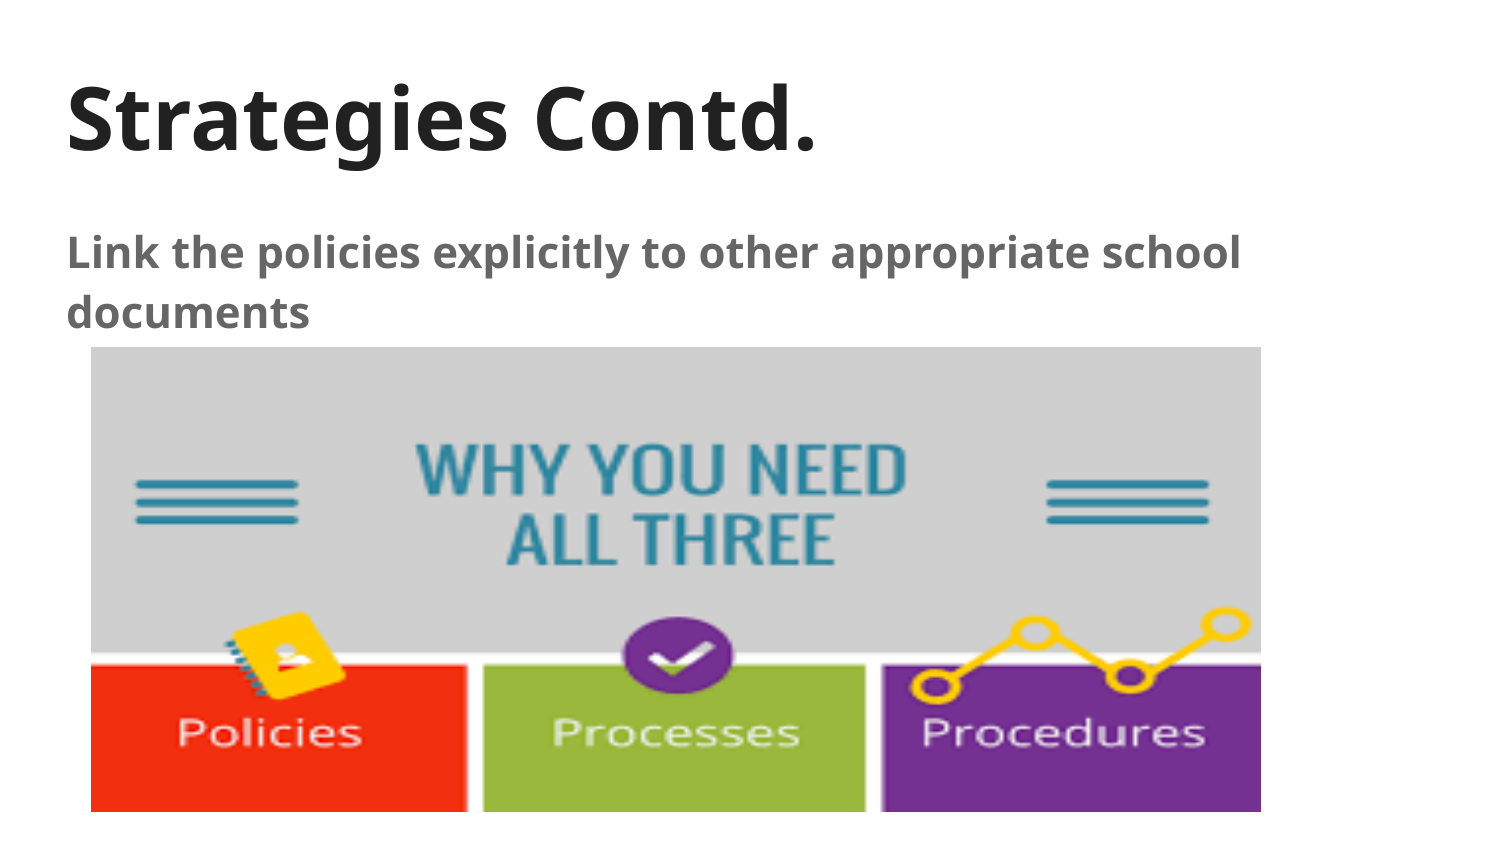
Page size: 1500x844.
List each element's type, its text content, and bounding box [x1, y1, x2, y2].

list Link the policies explicitly to other appropriate school documents [51, 201, 1449, 827]
title Strategies Contd. [51, 48, 1449, 180]
picture [90, 347, 1261, 812]
